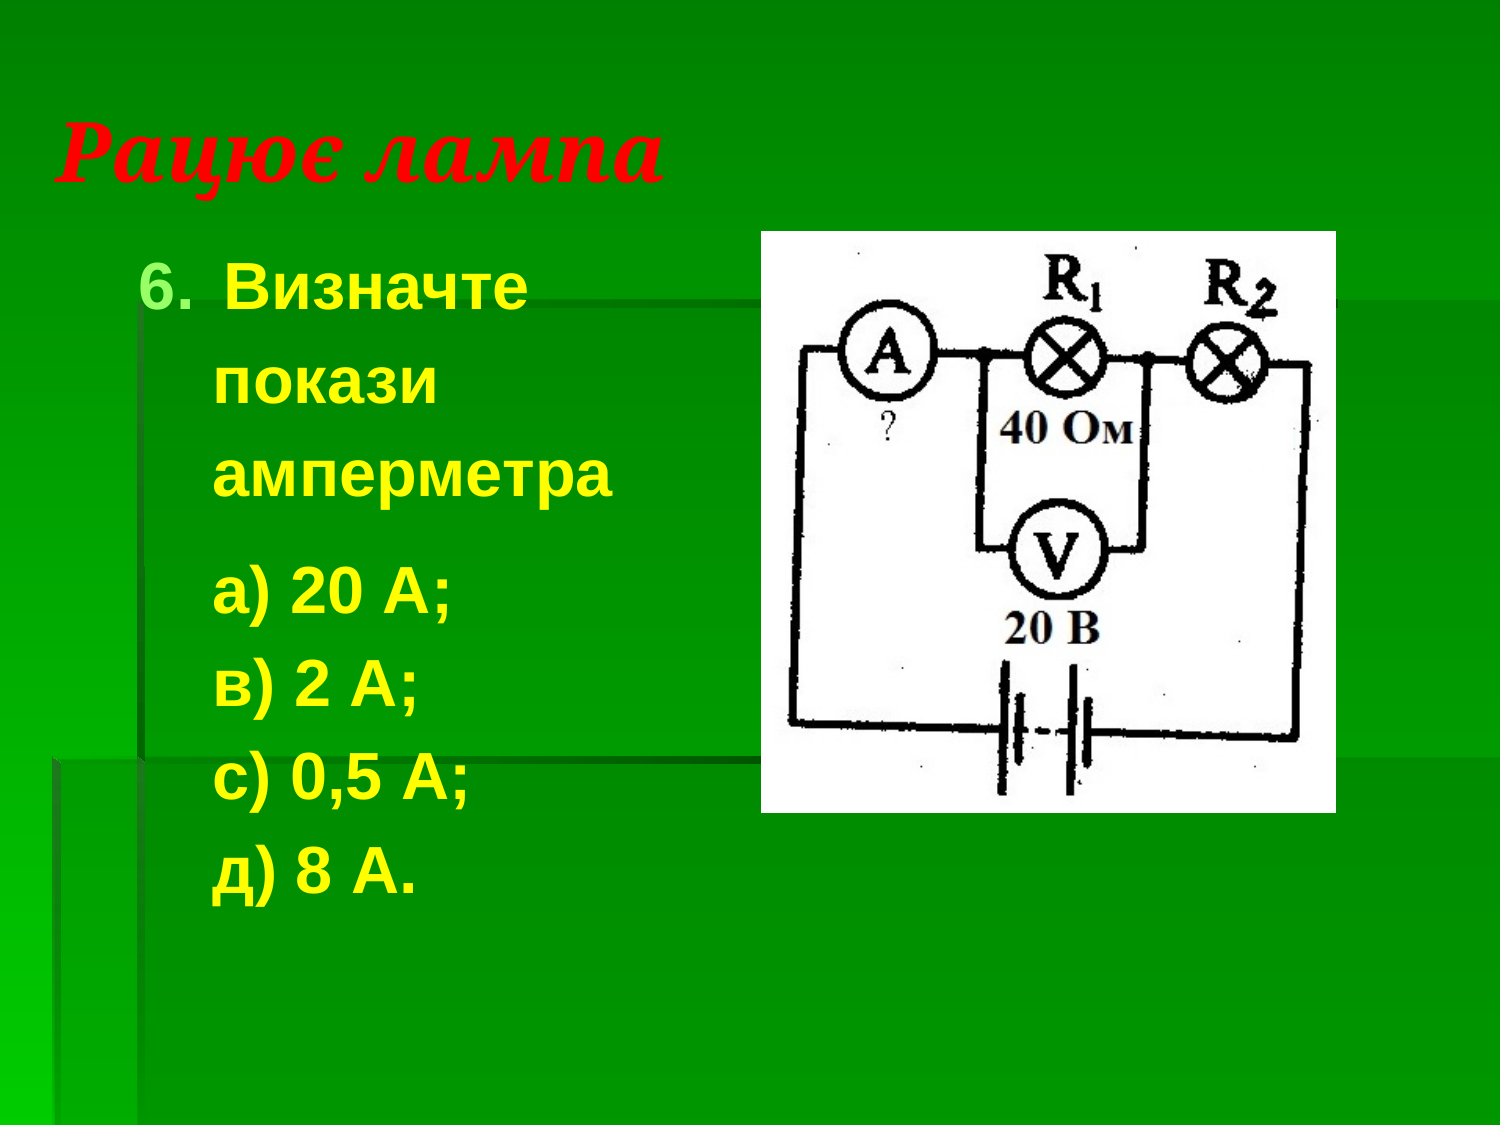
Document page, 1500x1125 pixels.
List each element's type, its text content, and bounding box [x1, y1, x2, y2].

list Визначте покази амперметра а) 20 А; в) 2 А; с) 0,5 А; д) 8 А. [123, 235, 680, 747]
title Рацює лампа [41, 90, 1471, 210]
picture [761, 231, 1336, 814]
